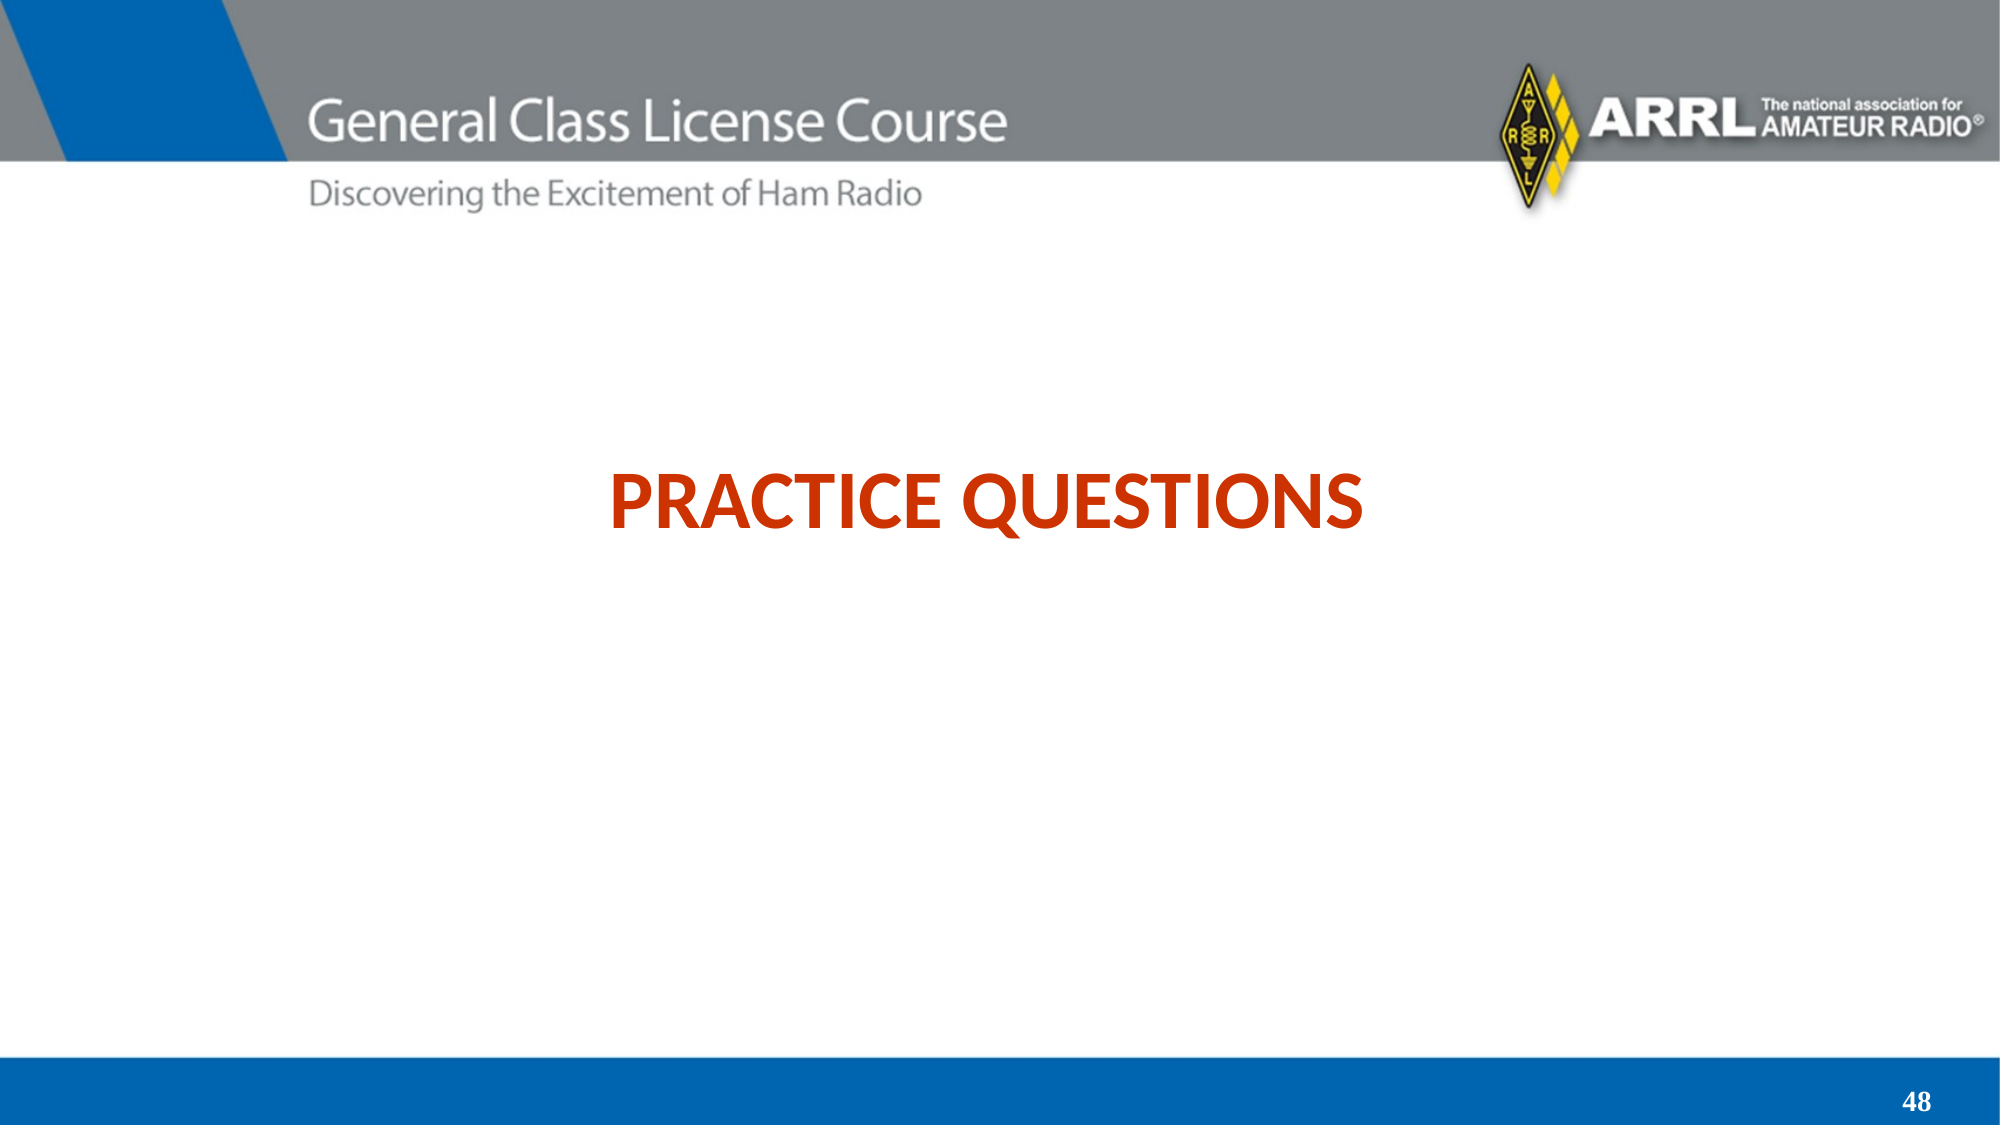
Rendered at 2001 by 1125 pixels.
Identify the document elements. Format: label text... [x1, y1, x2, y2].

title PRACTICE QUESTIONS [87, 437, 1888, 625]
picture [0, 0, 2001, 1125]
